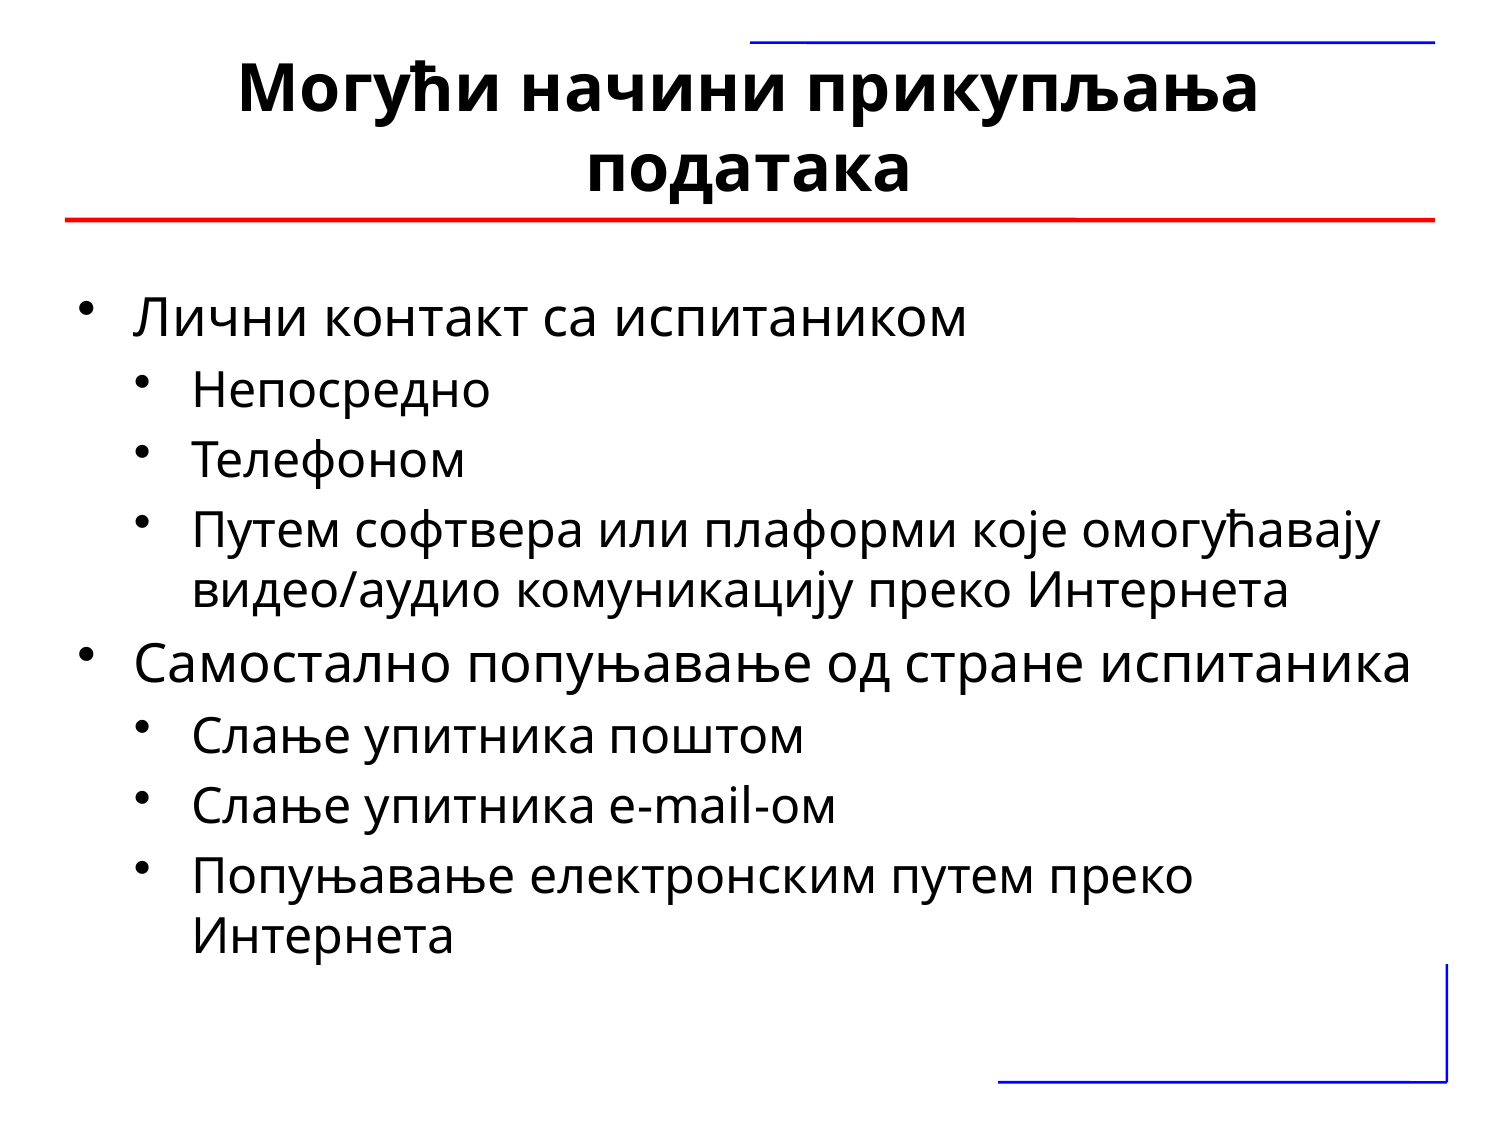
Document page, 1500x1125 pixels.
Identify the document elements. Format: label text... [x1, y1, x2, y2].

title Могући начини прикупљања података [74, 104, 1424, 213]
list Лични контакт са испитаником Непосредно Телефоном Путем софтвера или плаформи које омогућавају видео/аудио комуникацију преко Интернета Самостално попуњавање од стране испитаника Слање упитника поштом Слање упитника e-mail-ом Попуњавање електронским путем преко Интернета [62, 274, 1451, 999]
